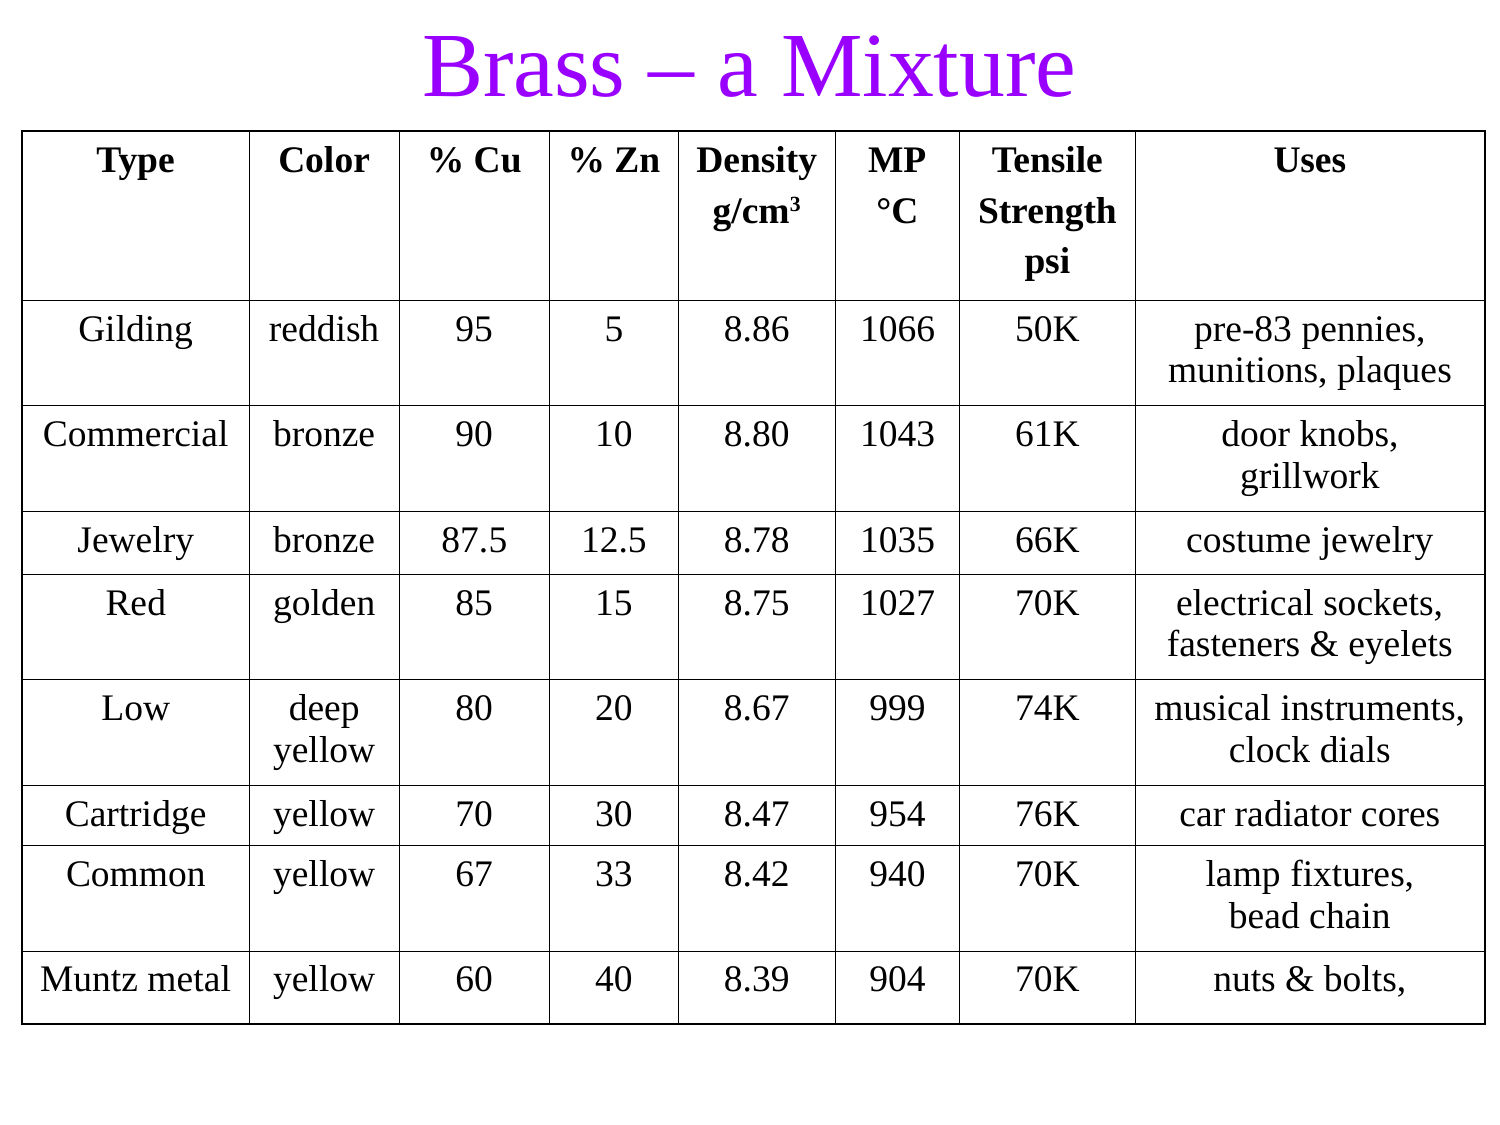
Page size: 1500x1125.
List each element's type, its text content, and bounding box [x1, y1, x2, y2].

table_header % Zn [550, 132, 678, 300]
table_cell 76K [960, 786, 1135, 845]
table_cell golden [250, 575, 399, 679]
table_header Color [250, 132, 399, 300]
table_cell 8.42 [679, 846, 835, 951]
table_cell door knobs, grillwork [1136, 406, 1484, 511]
table_cell 1035 [836, 512, 959, 574]
table_cell 15 [550, 575, 678, 679]
table_cell 10 [550, 406, 678, 511]
table_cell 30 [550, 786, 678, 845]
table_cell Muntz metal [23, 952, 249, 1023]
table_cell 1027 [836, 575, 959, 679]
table_cell nuts & bolts, [1136, 952, 1484, 1023]
table_cell musical instruments, clock dials [1136, 680, 1484, 785]
table_cell 8.47 [679, 786, 835, 845]
table_cell 5 [550, 301, 678, 405]
table_cell 85 [400, 575, 549, 679]
table_cell yellow [250, 786, 399, 845]
table_cell pre-83 pennies, munitions, plaques [1136, 301, 1484, 405]
table_cell Jewelry [23, 512, 249, 574]
table_header Tensile Strength psi [960, 132, 1135, 300]
table_cell Low [23, 680, 249, 785]
table_cell 940 [836, 846, 959, 951]
table_cell 70K [960, 575, 1135, 679]
table_cell 70K [960, 952, 1135, 1023]
table_cell 1066 [836, 301, 959, 405]
table_cell 8.78 [679, 512, 835, 574]
table_cell lamp fixtures, bead chain [1136, 846, 1484, 951]
table_cell car radiator cores [1136, 786, 1484, 845]
table_cell costume jewelry [1136, 512, 1484, 574]
table_cell 80 [400, 680, 549, 785]
table_cell yellow [250, 952, 399, 1023]
table_cell 70 [400, 786, 549, 845]
table_cell 70K [960, 846, 1135, 951]
table_cell electrical sockets, fasteners & eyelets [1136, 575, 1484, 679]
table_cell deep yellow [250, 680, 399, 785]
table_cell 90 [400, 406, 549, 511]
table_cell 1043 [836, 406, 959, 511]
table_cell 50K [960, 301, 1135, 405]
table_header Type [23, 132, 249, 300]
table_cell 8.86 [679, 301, 835, 405]
table_cell 87.5 [400, 512, 549, 574]
table_cell 8.39 [679, 952, 835, 1023]
table_cell Cartridge [23, 786, 249, 845]
table_cell 61K [960, 406, 1135, 511]
table_cell 95 [400, 301, 549, 405]
table_header % Cu [400, 132, 549, 300]
table_cell bronze [250, 406, 399, 511]
table_cell reddish [250, 301, 399, 405]
table_cell 60 [400, 952, 549, 1023]
table_cell 33 [550, 846, 678, 951]
table_cell Red [23, 575, 249, 679]
table_cell Common [23, 846, 249, 951]
table_cell 74K [960, 680, 1135, 785]
text_box Brass – a Mixture [112, 19, 1388, 100]
table_cell 904 [836, 952, 959, 1023]
table_cell 12.5 [550, 512, 678, 574]
table_cell Gilding [23, 301, 249, 405]
table_header Uses [1136, 132, 1484, 300]
table_header Density g/cm3 [679, 132, 835, 300]
table_cell 8.75 [679, 575, 835, 679]
table_cell bronze [250, 512, 399, 574]
table_cell 8.80 [679, 406, 835, 511]
table_cell 67 [400, 846, 549, 951]
table_cell 954 [836, 786, 959, 845]
table_cell 66K [960, 512, 1135, 574]
table_cell 40 [550, 952, 678, 1023]
table_cell Commercial [23, 406, 249, 511]
table_cell yellow [250, 846, 399, 951]
table_cell 8.67 [679, 680, 835, 785]
table_cell 20 [550, 680, 678, 785]
table_header MP °C [836, 132, 959, 300]
table_cell 999 [836, 680, 959, 785]
